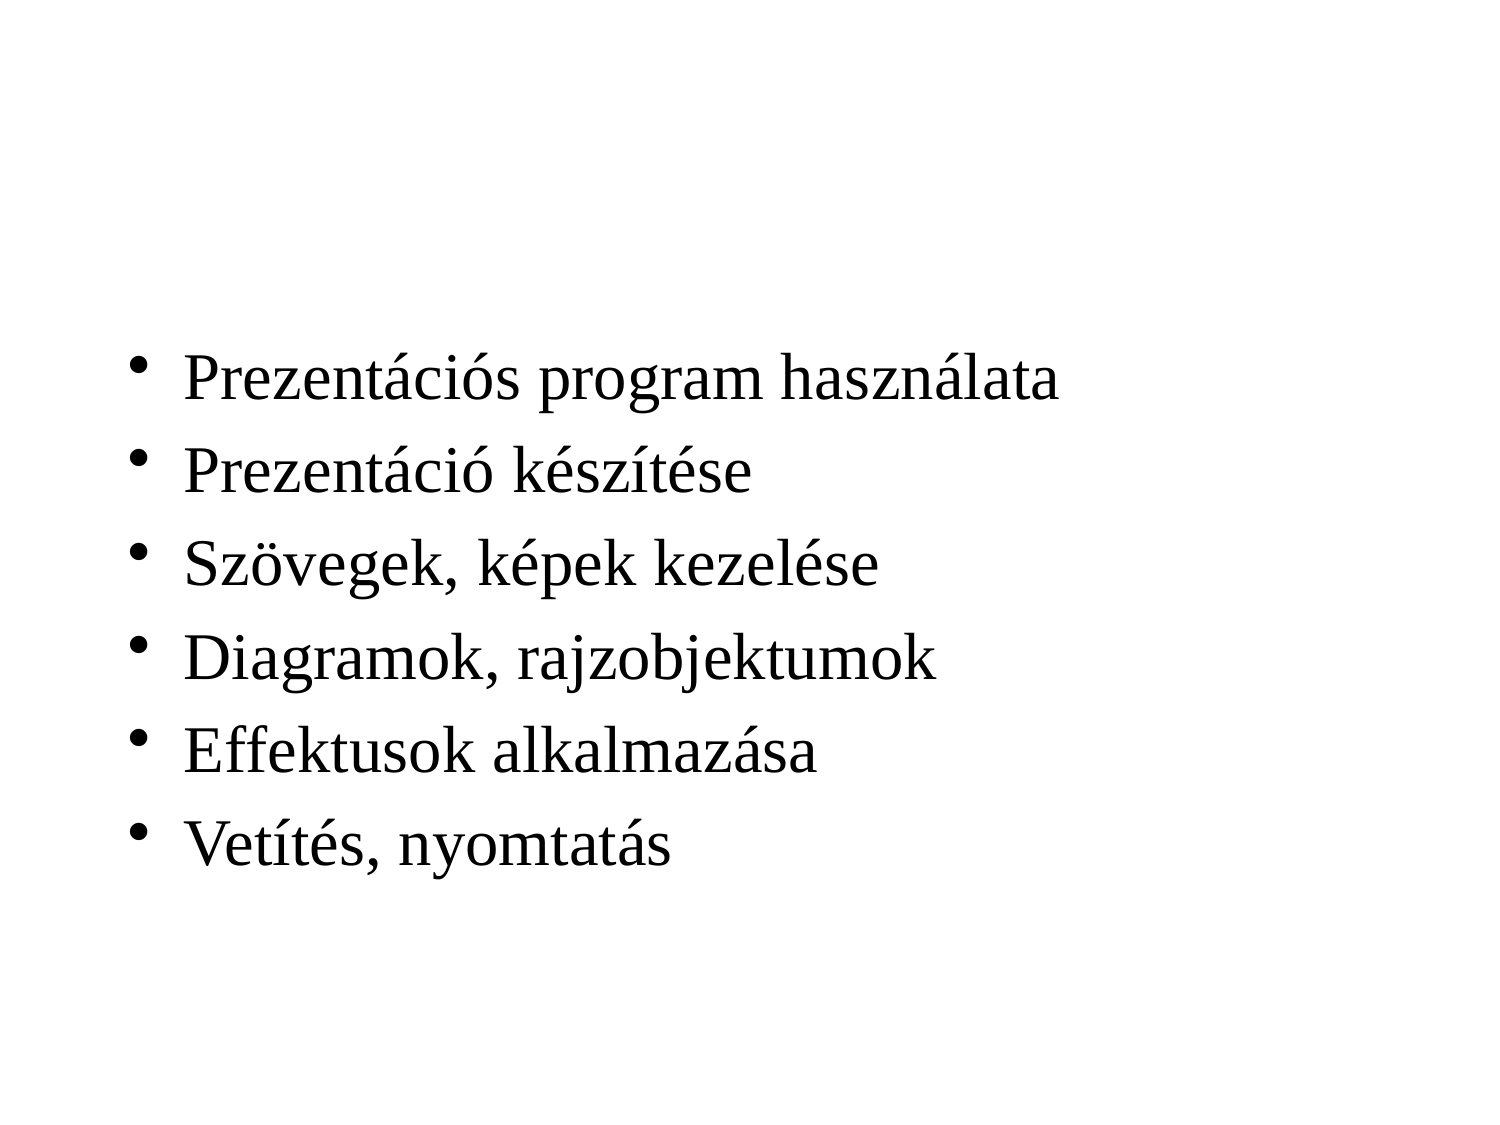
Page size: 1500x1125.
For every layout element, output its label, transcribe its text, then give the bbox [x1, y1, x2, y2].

list Prezentációs program használata Prezentáció készítése Szövegek, képek kezelése Diagramok, rajzobjektumok Effektusok alkalmazása Vetítés, nyomtatás [112, 324, 1388, 1001]
